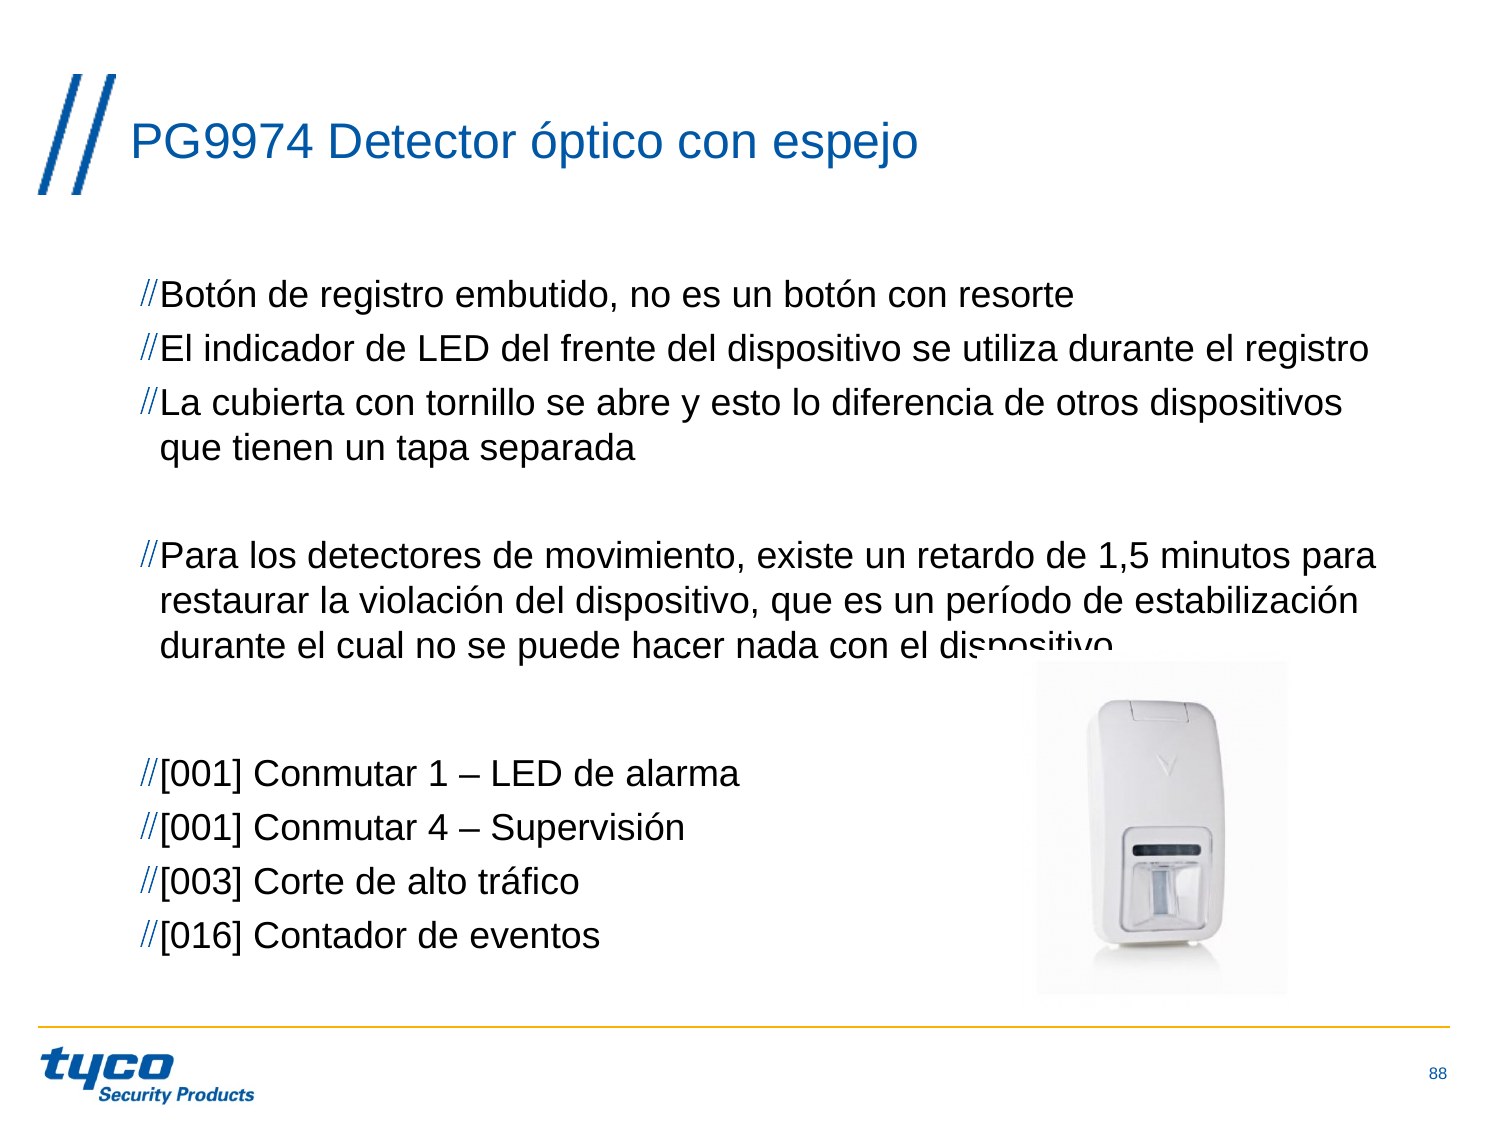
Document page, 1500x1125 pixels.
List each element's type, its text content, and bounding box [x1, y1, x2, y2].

picture [34, 1040, 260, 1107]
title PG9974 Detector óptico con espejo [115, 44, 1426, 233]
picture [37, 74, 115, 195]
picture [140, 866, 167, 893]
picture [977, 650, 1335, 1008]
picture [140, 758, 167, 786]
picture [140, 387, 167, 414]
picture [140, 279, 167, 306]
picture [140, 540, 167, 567]
slide_number 88 [1387, 1042, 1463, 1103]
picture [140, 812, 167, 839]
text_box [97, 1061, 228, 1091]
picture [140, 333, 167, 360]
list Botón de registro embutido, no es un botón con resorte El indicador de LED del frente del dispositivo se utiliza durante el registro La cubierta con tornillo se abre y esto lo diferencia de otros dispositivos que tienen un tapa separada Para los detectores de movimiento, existe un retardo de 1,5 minutos para restaurar la violación del dispositivo, que es un período de estabilización durante el cual no se puede hacer nada con el dispositivo. [001] Conmutar 1 – LED de alarma [001] Conmutar 4 – Supervisión [003] Corte de alto tráfico [016] Contador de eventos [124, 262, 1426, 976]
picture [140, 920, 167, 947]
